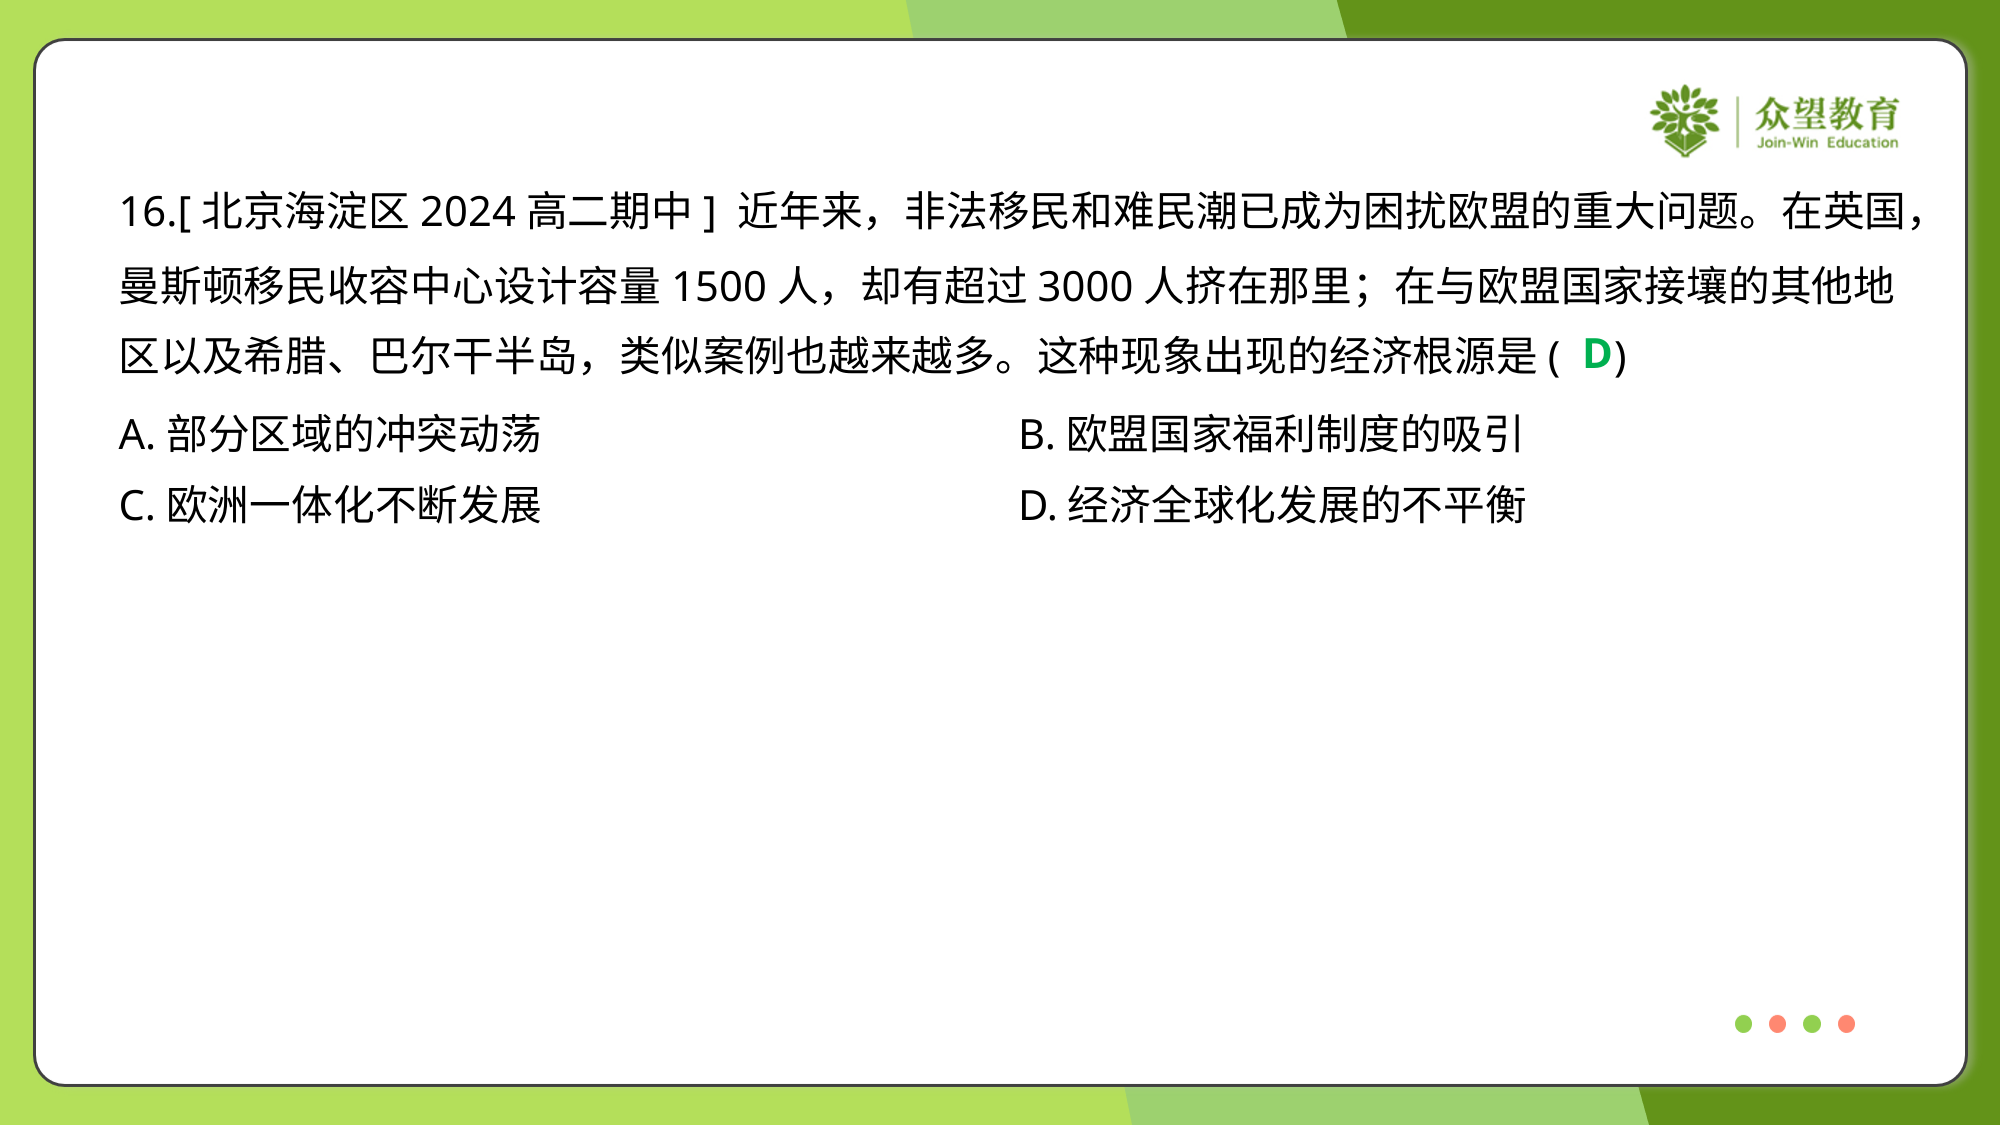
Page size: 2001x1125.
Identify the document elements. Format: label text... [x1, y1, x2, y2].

text_box A.部分区域的冲突动荡 B.欧盟国家福利制度的吸引 C.欧洲一体化不断发展 D.经济全球化发展的不平衡 [118, 382, 1883, 522]
text_box 16.[北京海淀区2024高二期中] 近年来，非法移民和难民潮已成为困扰欧盟的重大问题。在英国， 曼斯顿移民收容中心设计容量1500人，却有超过3000人挤在那里；在与欧盟国家接壤的其他地 区以及希腊、巴尔干半岛，类似案例也越来越多。这种现象出现的经济根源是( ) [118, 159, 1883, 373]
picture [0, 0, 2000, 1125]
text_box D [1565, 306, 1630, 371]
